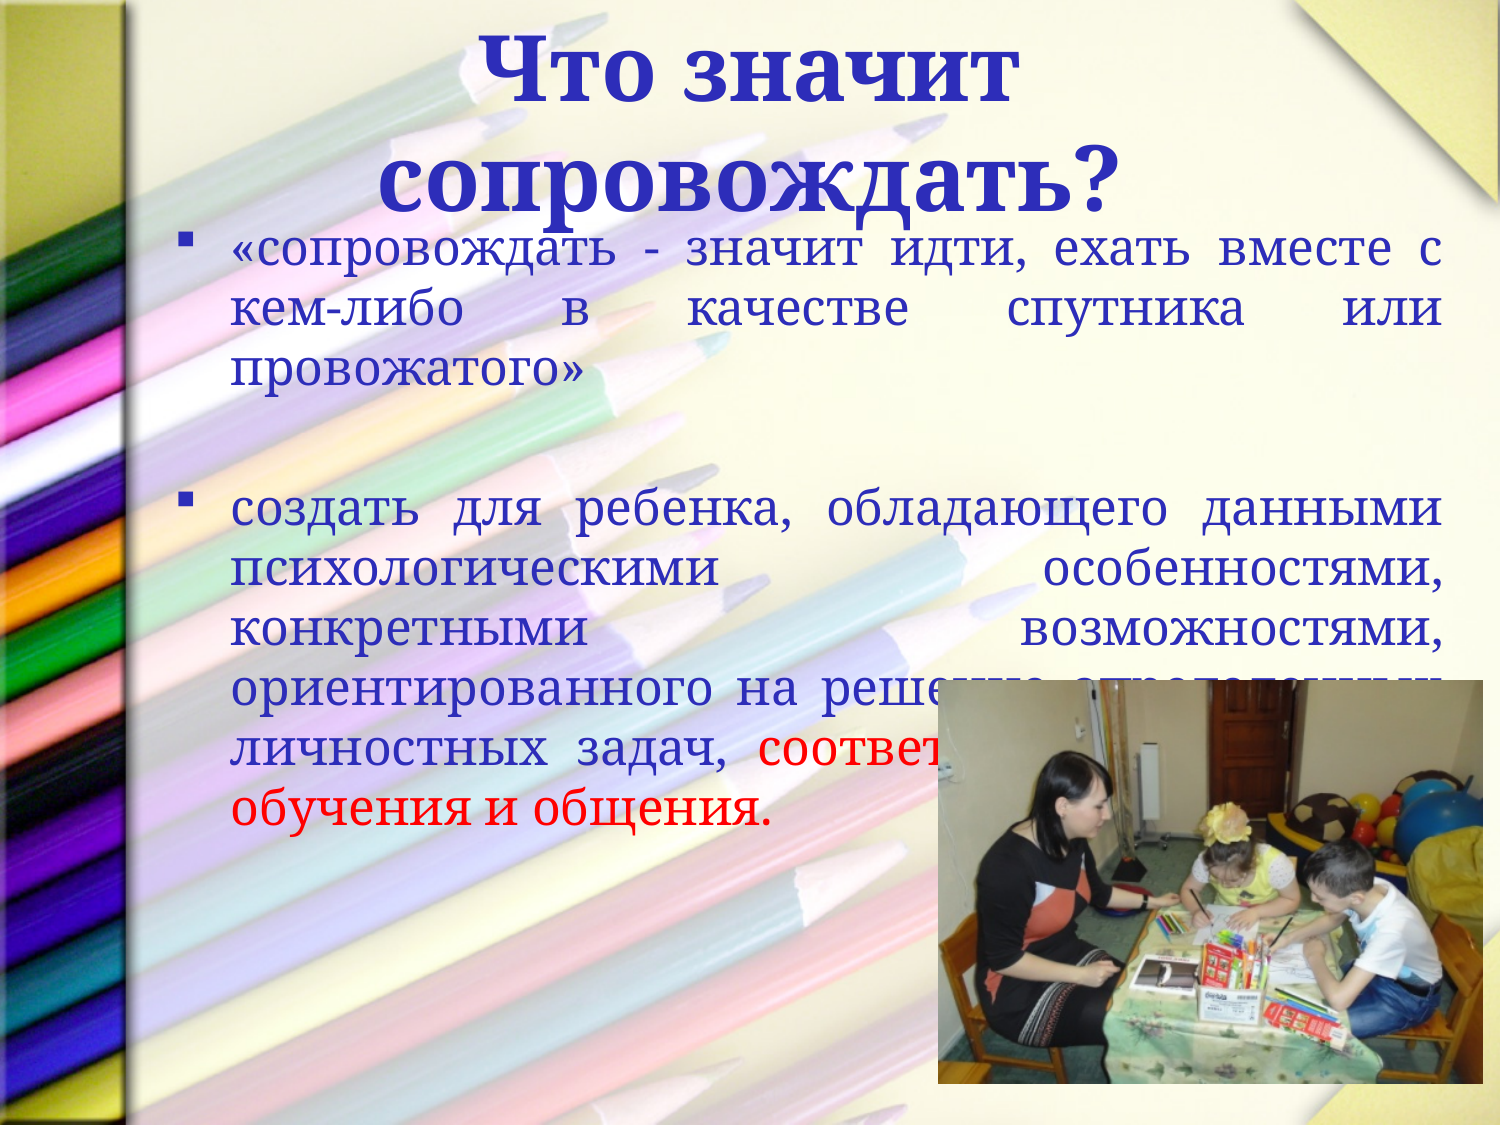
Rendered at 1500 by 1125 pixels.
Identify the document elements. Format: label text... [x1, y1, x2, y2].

picture [0, 0, 1500, 1125]
list «сопровождать - значит идти, ехать вместе с кем-либо в качестве спутника или провожатого» создать для ребенка, обладающего данными психологическими особенностями, конкретными возможностями, ориентированного на решение определенных личностных задач, соответствующие условия обучения и общения. [159, 208, 1459, 823]
title Что значит сопровождать? [112, 30, 1388, 209]
